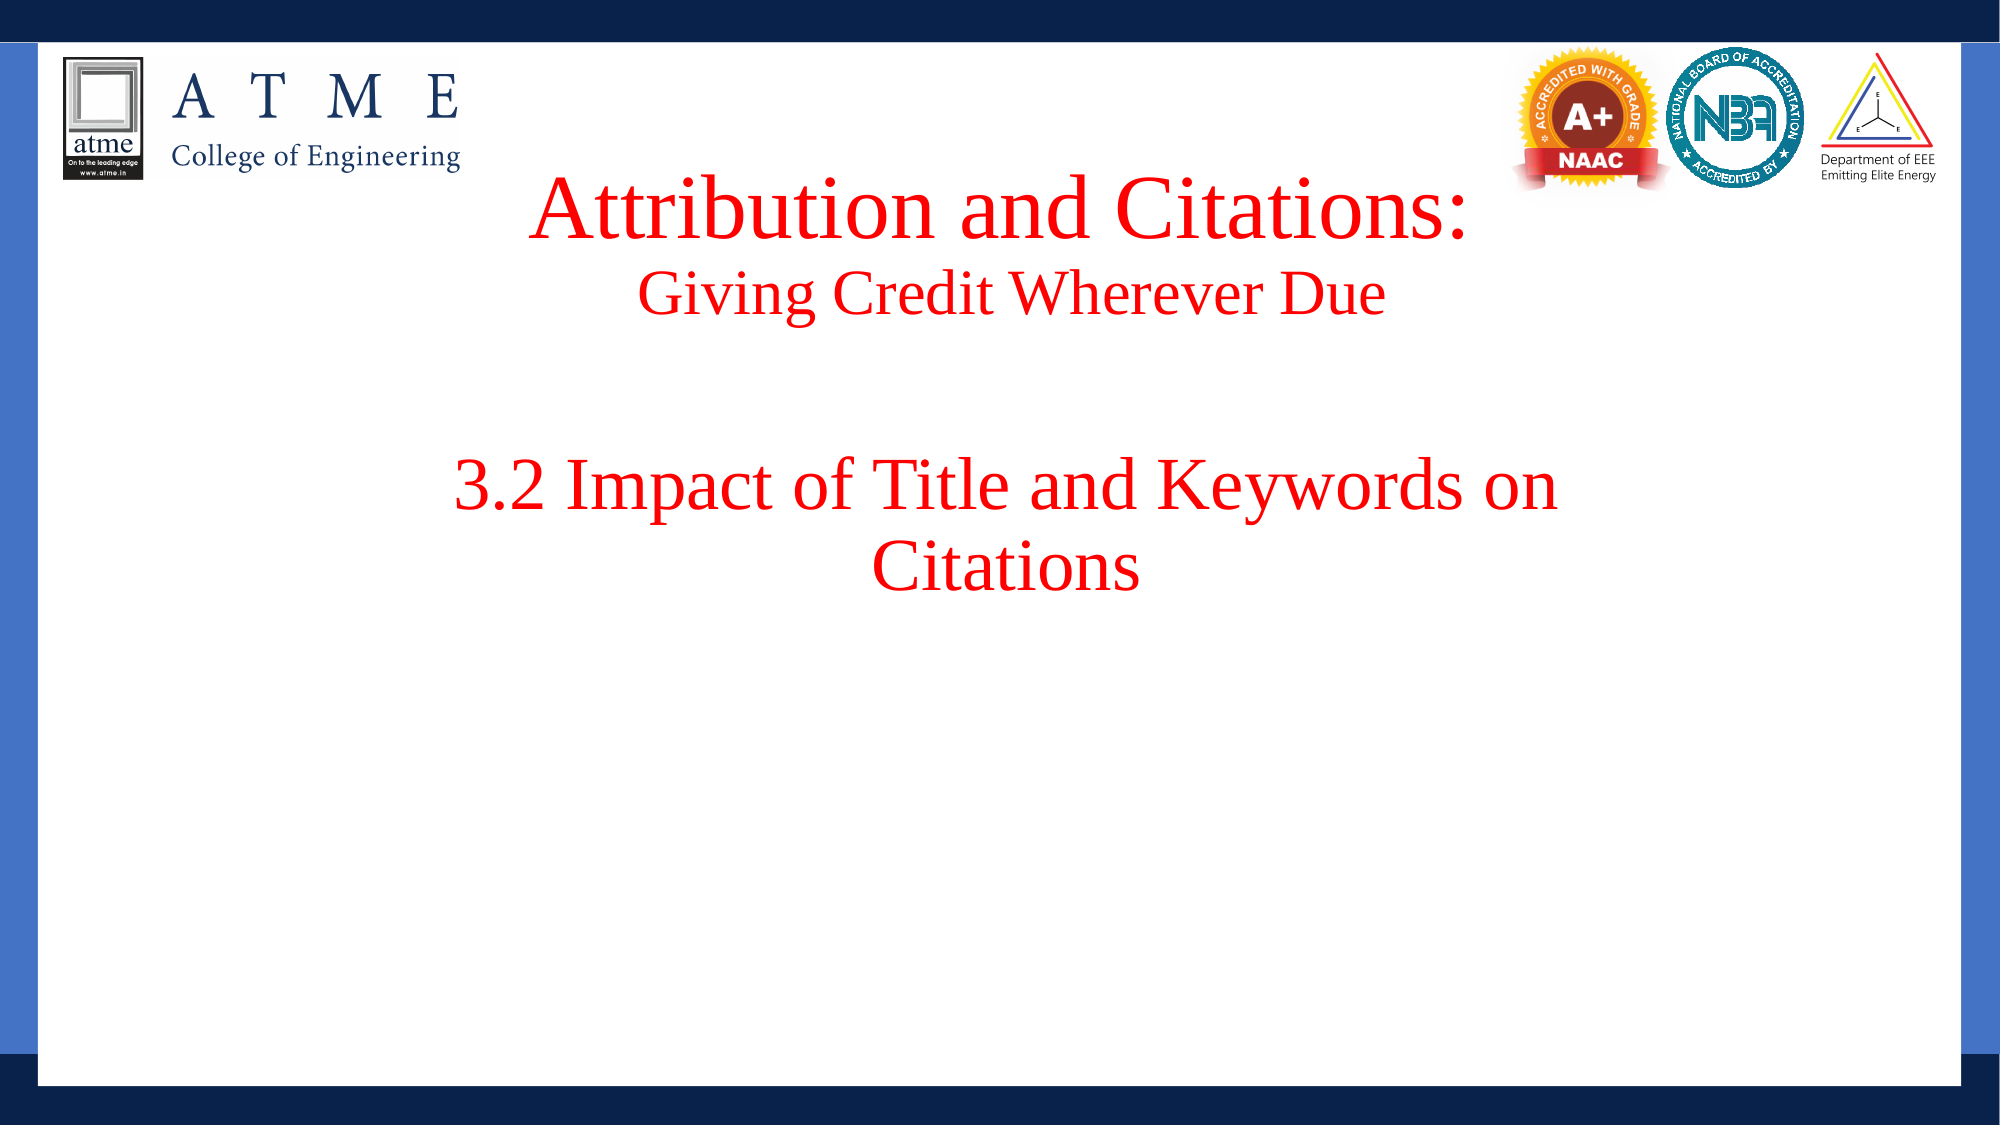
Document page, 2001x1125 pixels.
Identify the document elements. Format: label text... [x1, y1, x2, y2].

list 3.2 Impact of Title and Keywords on Citations [324, 437, 1688, 675]
title Attribution and Citations: Giving Credit Wherever Due [337, 149, 1688, 338]
picture [63, 57, 461, 180]
picture [0, 0, 2000, 43]
picture [1666, 47, 1804, 188]
picture [1815, 49, 1939, 184]
picture [0, 1054, 2000, 1125]
picture [1531, 60, 1651, 149]
